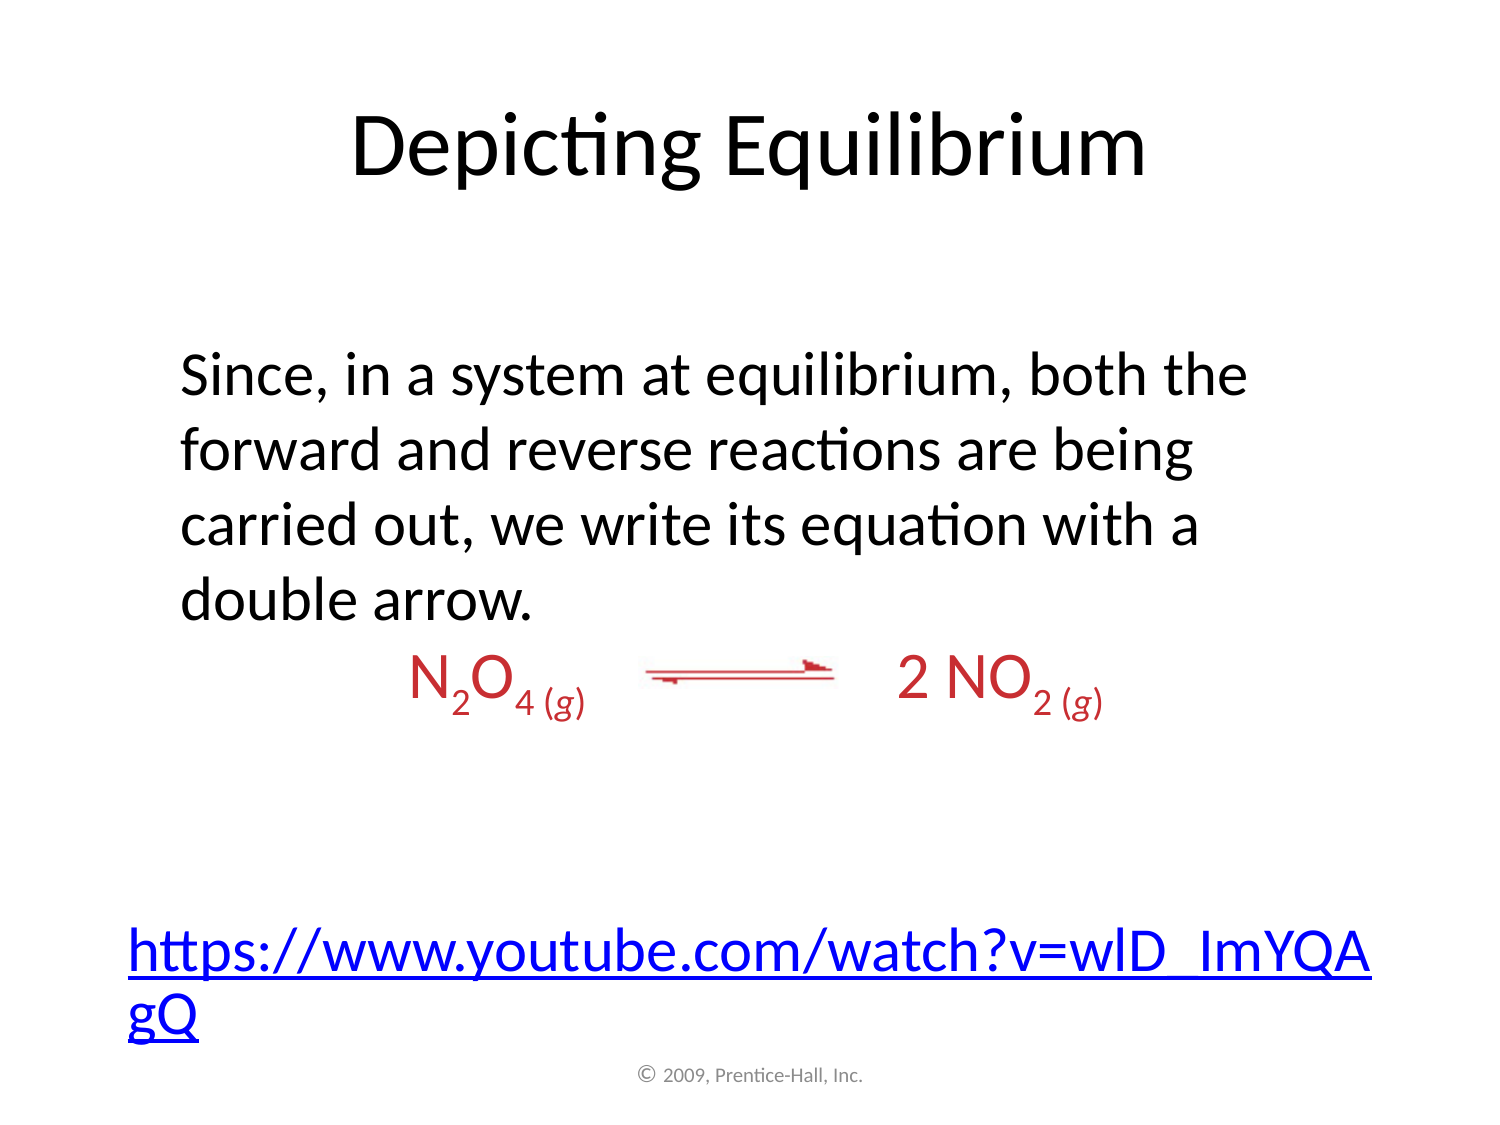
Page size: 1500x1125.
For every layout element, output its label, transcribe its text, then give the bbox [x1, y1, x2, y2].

list Since, in a system at equilibrium, both the forward and reverse reactions are being carried out, we write its equation with a double arrow. https://www.youtube.com/watch?v=wlD_ImYQAgQ [112, 324, 1388, 1000]
footer © 2009, Prentice-Hall, Inc. [512, 1042, 988, 1103]
title Depicting Equilibrium [75, 45, 1425, 233]
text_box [374, 624, 1139, 721]
